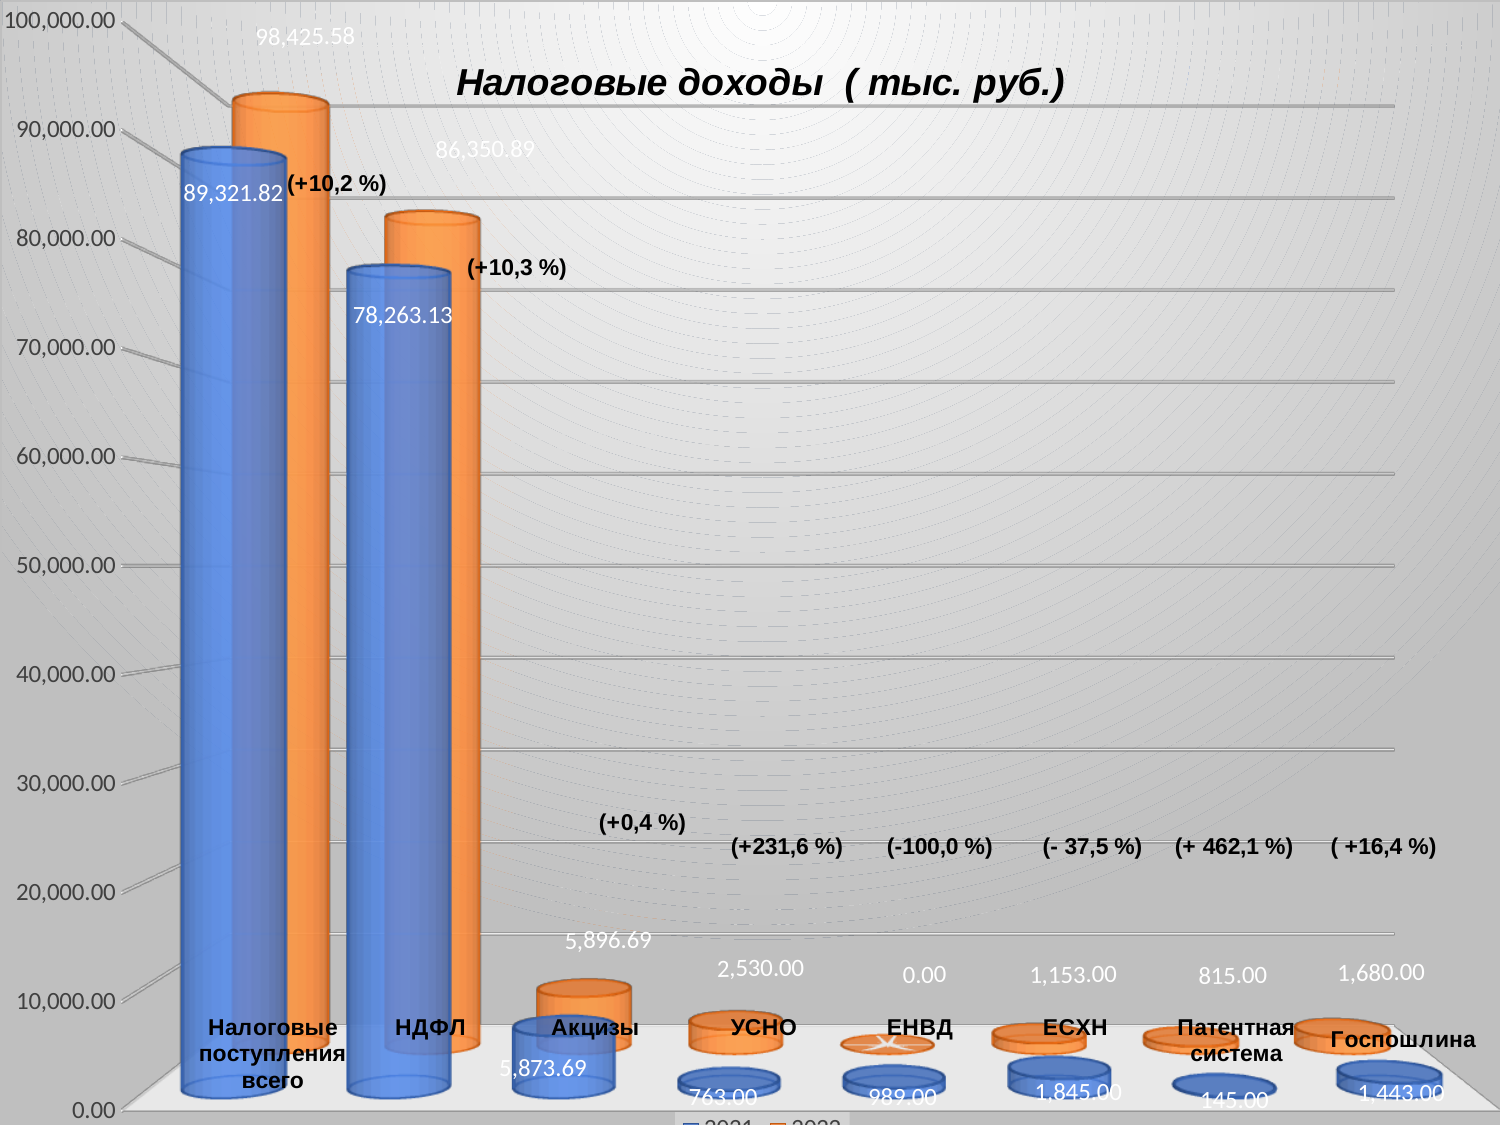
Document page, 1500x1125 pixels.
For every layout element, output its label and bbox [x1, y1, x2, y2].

chart [0, 0, 1500, 1125]
